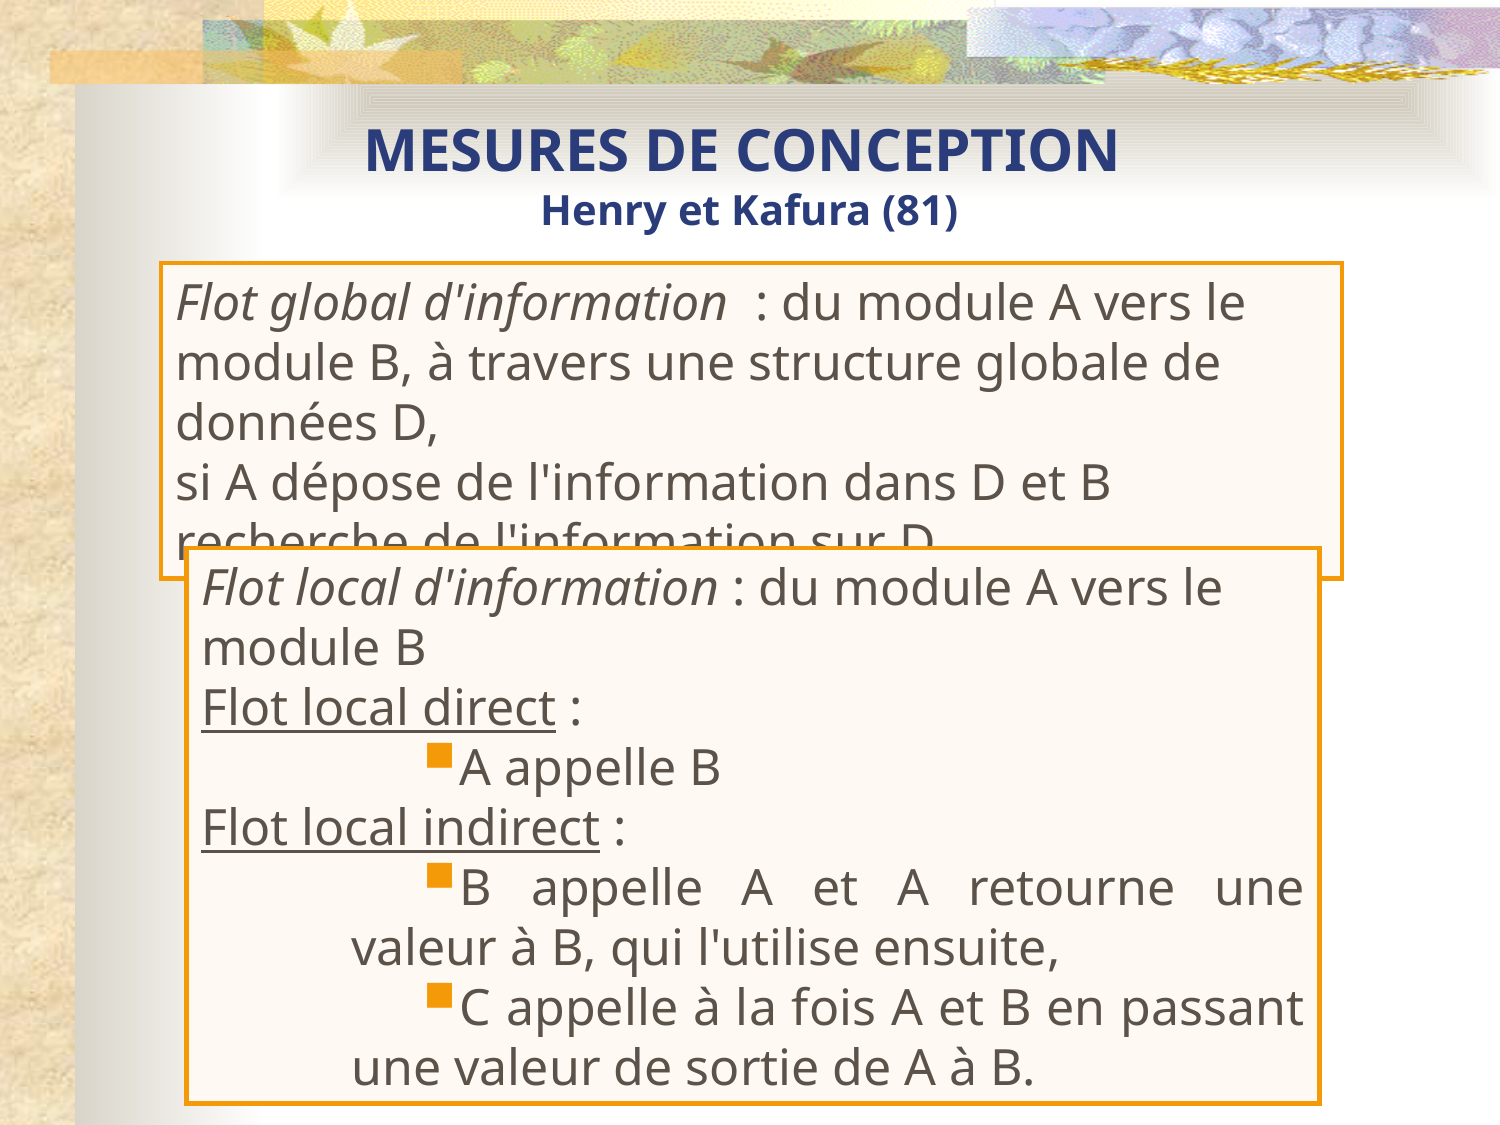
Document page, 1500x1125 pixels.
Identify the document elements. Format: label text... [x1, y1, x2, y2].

title MESURES DE CONCEPTION Henry et Kafura (81) [111, 45, 1388, 242]
text_box Flot global d'information : du module A vers le module B, à travers une structure globale de données D, si A dépose de l'information dans D et B recherche de l'information sur D. [160, 262, 1343, 579]
text_box Flot local d'information : du module A vers le module B Flot local direct : A appelle B Flot local indirect : B appelle A et A retourne une valeur à B, qui l'utilise ensuite, C appelle à la fois A et B en passant une valeur de sortie de A à B. [186, 548, 1320, 1104]
picture [0, 0, 1500, 1125]
